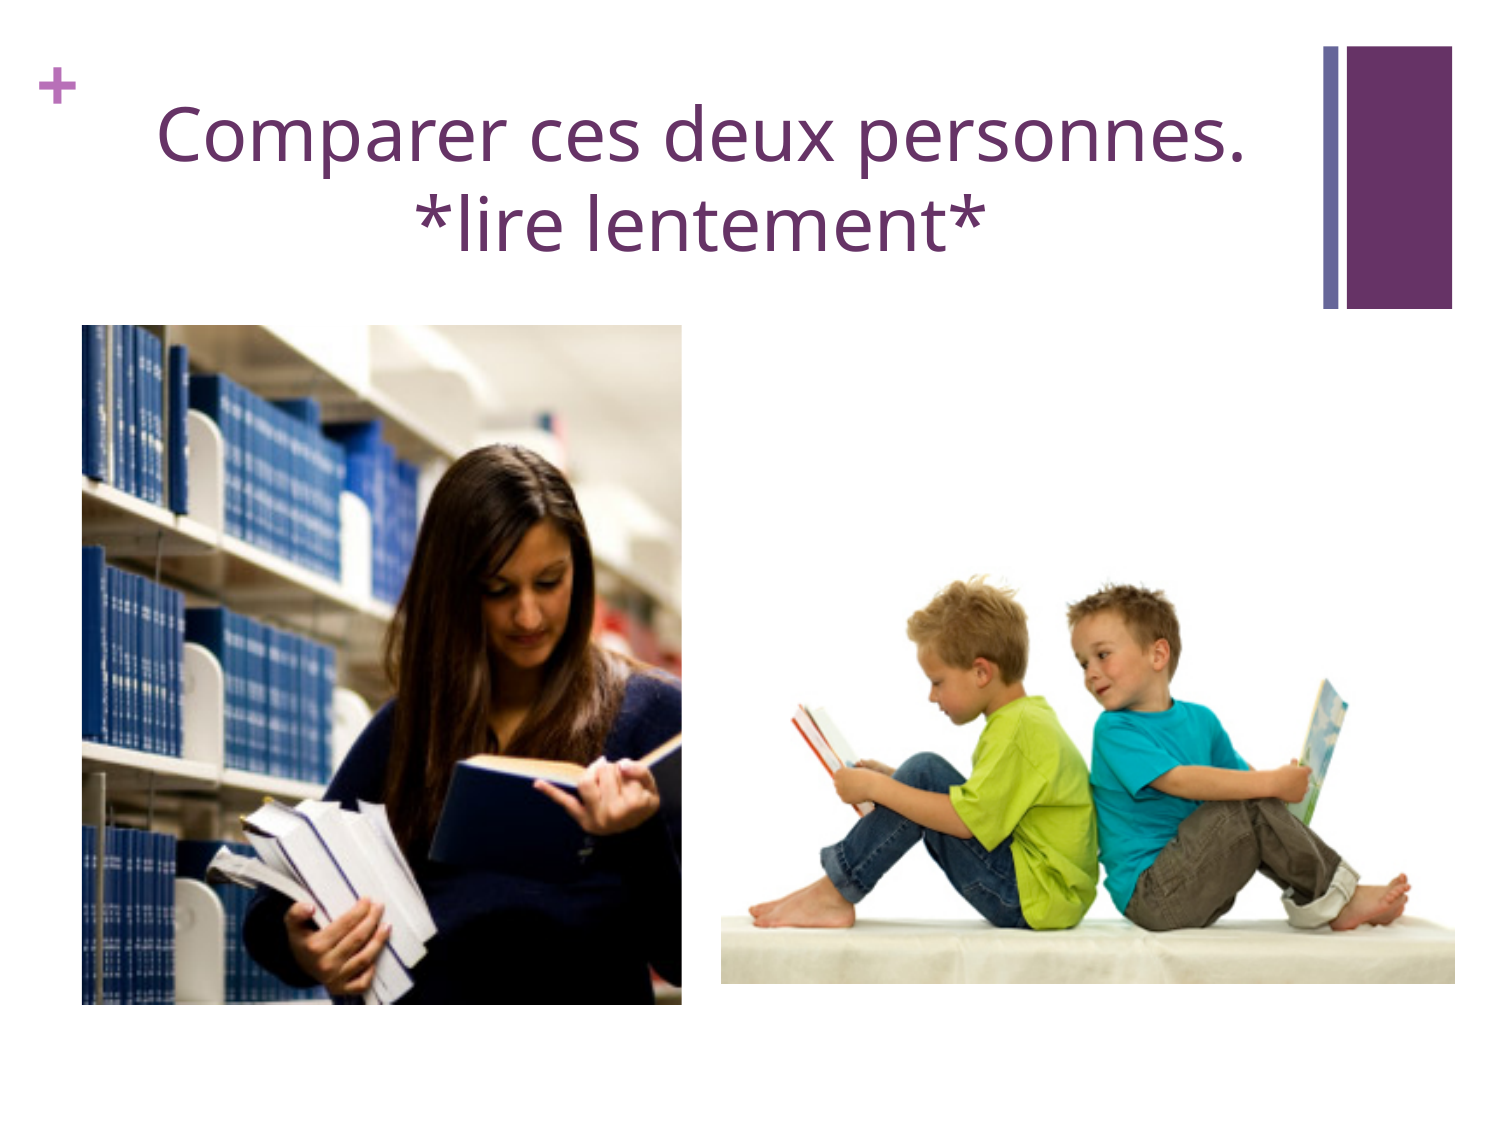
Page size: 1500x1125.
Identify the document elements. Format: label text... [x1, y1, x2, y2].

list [721, 325, 1455, 1125]
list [81, 325, 683, 1006]
title Comparer ces deux personnes. *lire lentement* [81, 79, 1322, 263]
